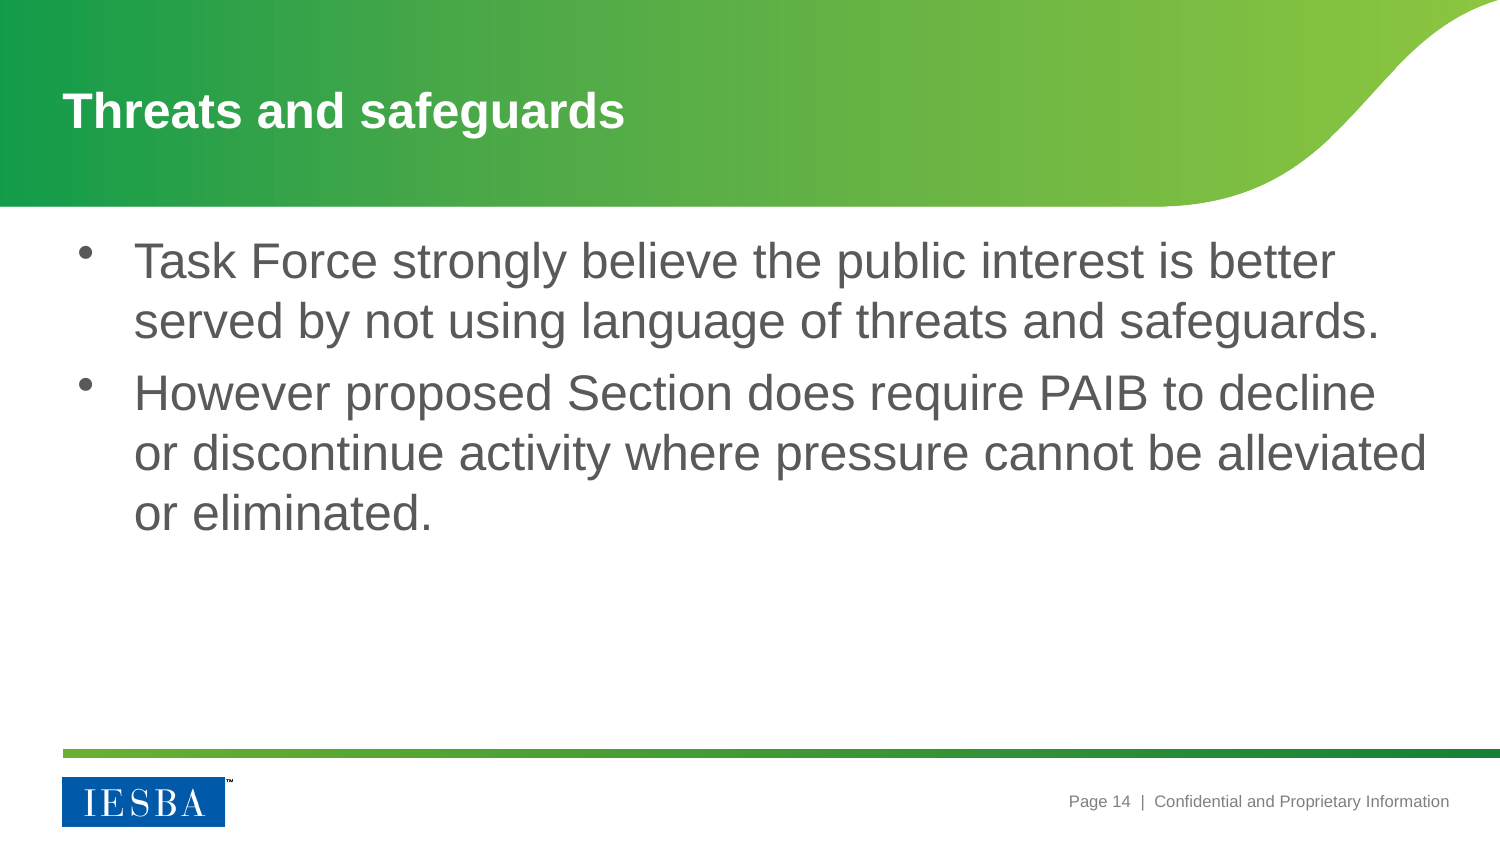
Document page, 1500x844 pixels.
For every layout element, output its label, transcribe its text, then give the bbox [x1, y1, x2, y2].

picture [62, 777, 233, 827]
list Task Force strongly believe the public interest is better served by not using language of threats and safeguards. However proposed Section does require PAIB to decline or discontinue activity where pressure cannot be alleviated or eliminated. [62, 220, 1450, 724]
picture [0, 0, 1500, 207]
title Threats and safeguards [62, 75, 1300, 142]
